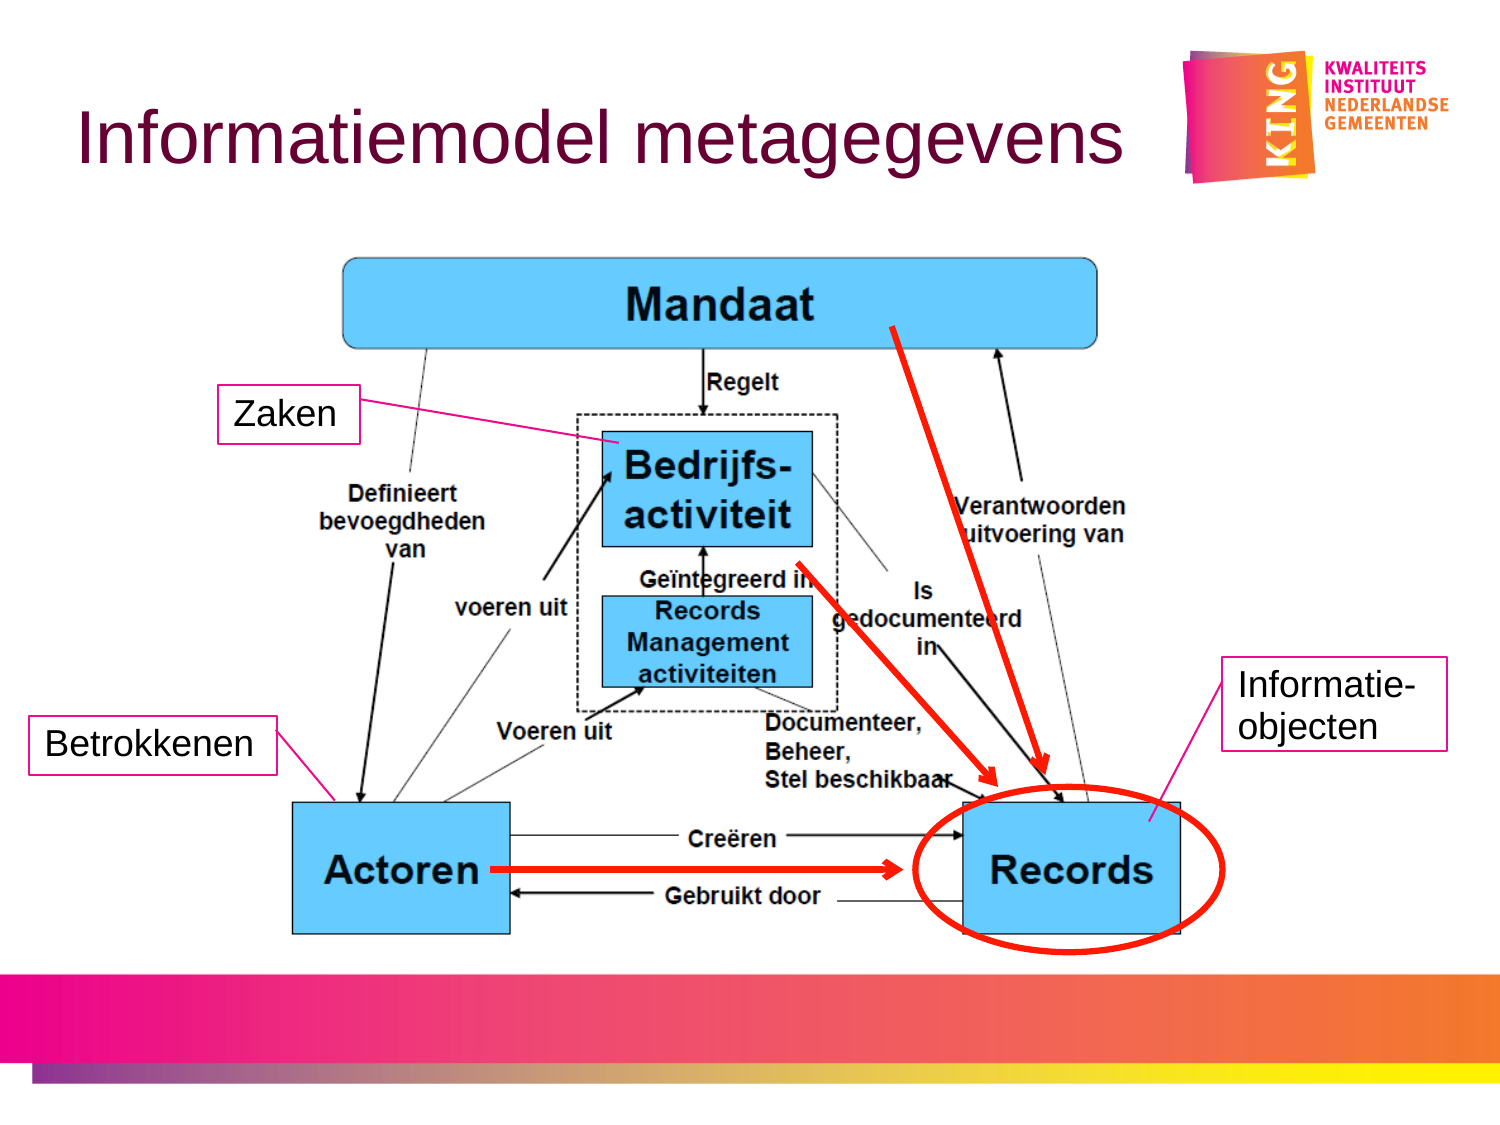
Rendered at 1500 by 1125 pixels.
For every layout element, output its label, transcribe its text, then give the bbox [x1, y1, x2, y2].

text_box Informatie-objecten [1252, 656, 1447, 752]
picture [0, 0, 1500, 1125]
title Informatiemodel metagegevens [74, 44, 1425, 233]
text_box Zaken [218, 385, 224, 445]
text_box Betrokkenen [29, 715, 224, 776]
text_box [891, 326, 1046, 776]
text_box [796, 562, 999, 788]
